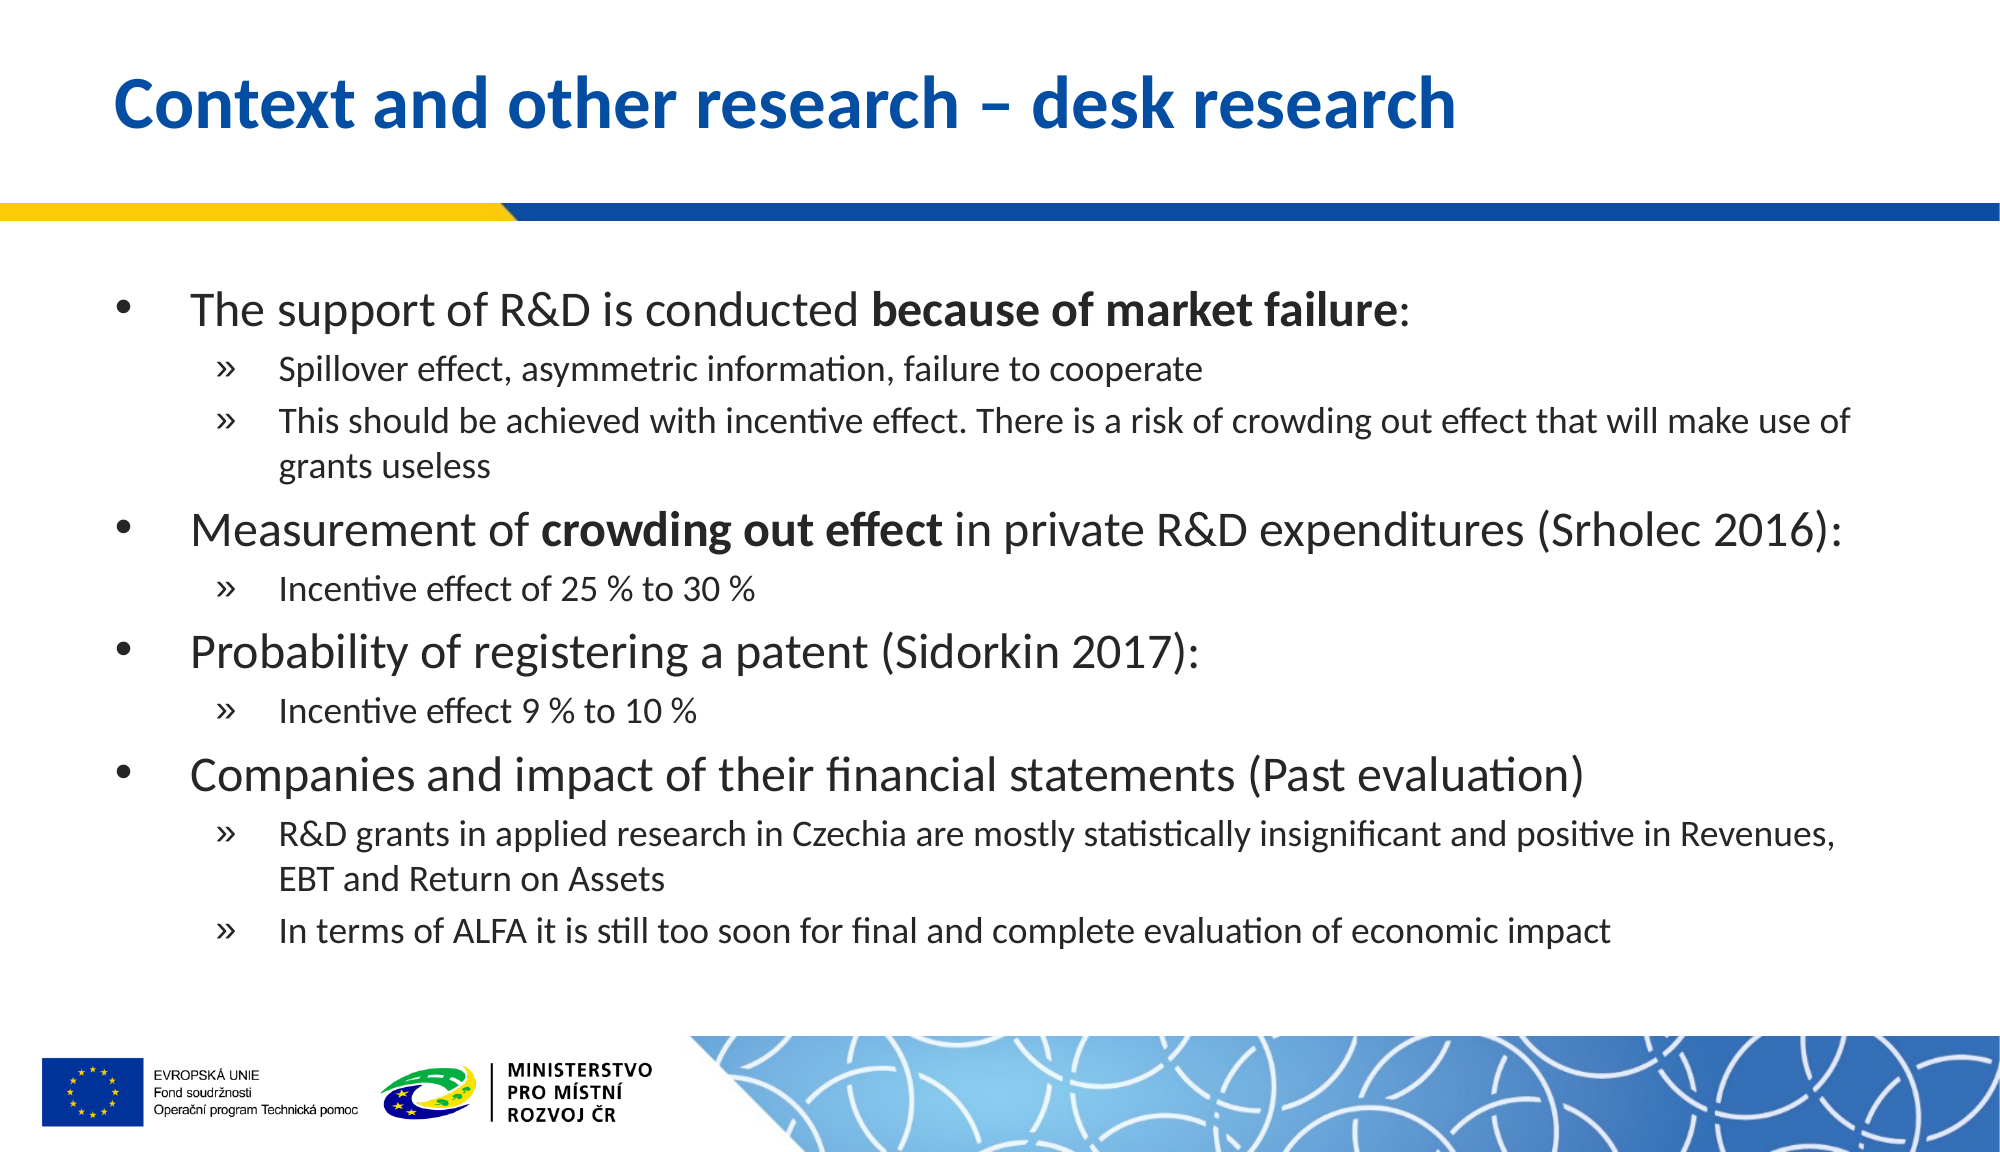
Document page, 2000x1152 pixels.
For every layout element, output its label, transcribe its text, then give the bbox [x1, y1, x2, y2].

list The support of R&D is conducted because of market failure: Spillover effect, asymmetric information, failure to cooperate This should be achieved with incentive effect. There is a risk of crowding out effect that will make use of grants useless Measurement of crowding out effect in private R&D expenditures (Srholec 2016): Incentive effect of 25 % to 30 % Probability of registering a patent (Sidorkin 2017): Incentive effect 9 % to 10 % Companies and impact of their financial statements (Past evaluation) R&D grants in applied research in Czechia are mostly statistically insignificant and positive in Revenues, EBT and Return on Assets In terms of ALFA it is still too soon for final and complete evaluation of economic impact [99, 268, 1900, 1029]
title Context and other research – desk research [99, 46, 1900, 198]
picture [0, 203, 2000, 221]
picture [19, 1035, 674, 1149]
picture [680, 1036, 2000, 1152]
